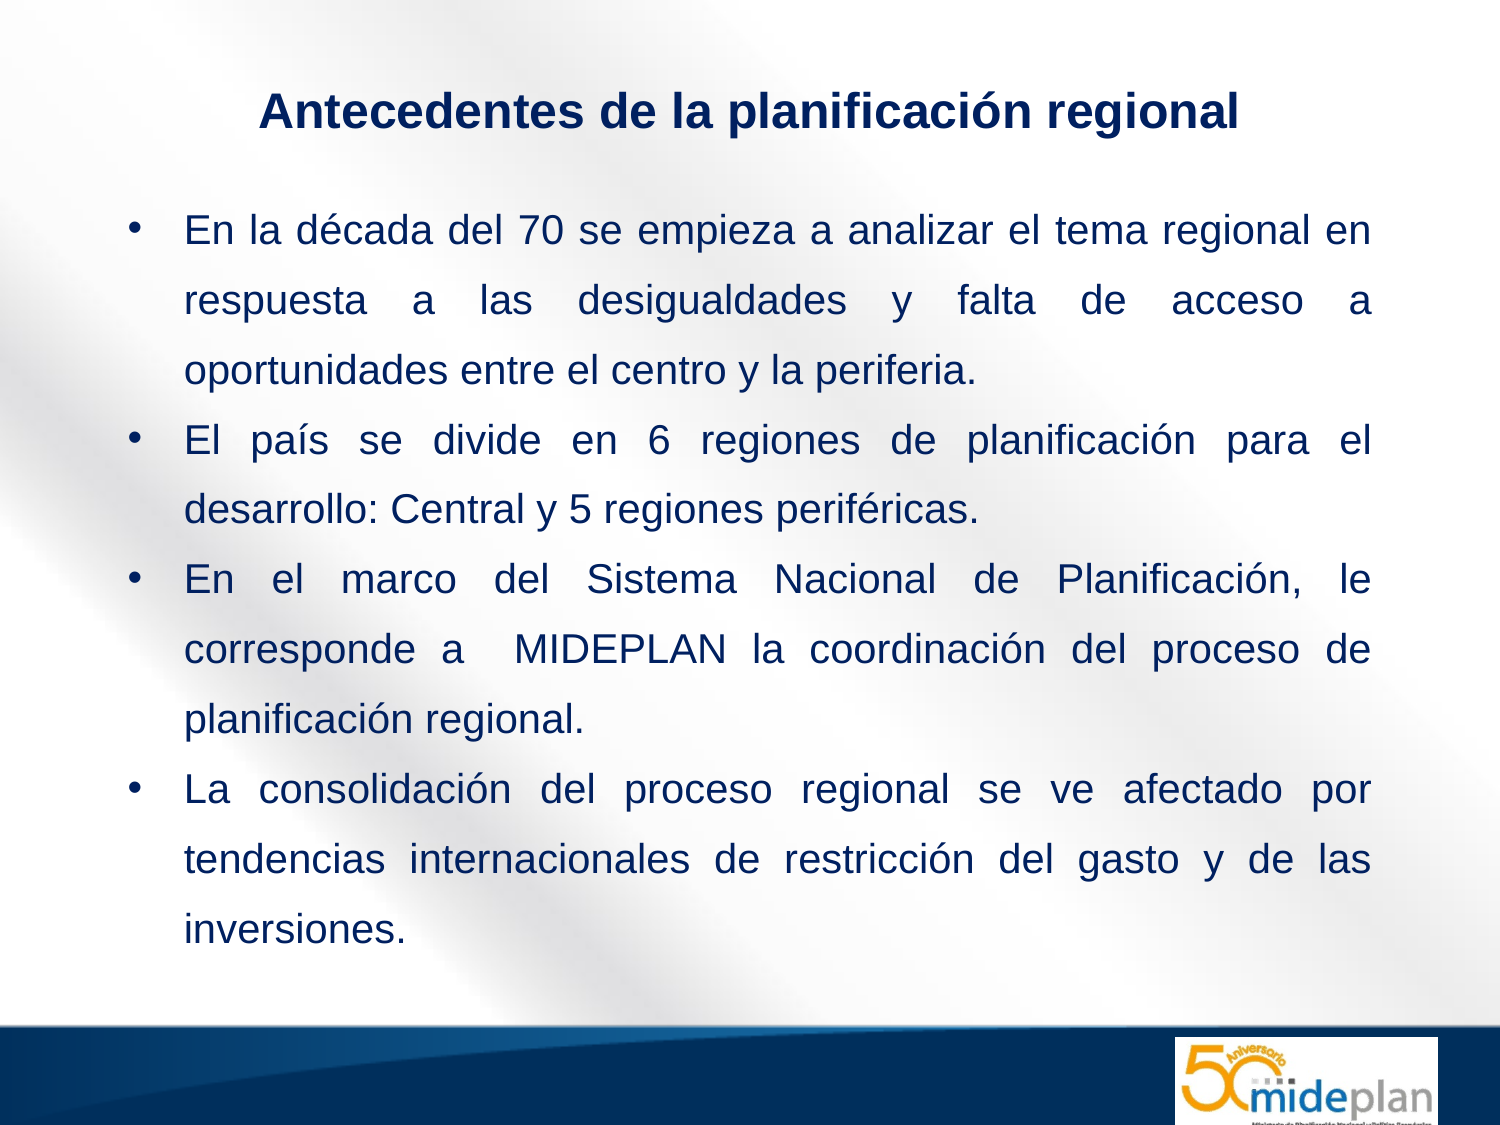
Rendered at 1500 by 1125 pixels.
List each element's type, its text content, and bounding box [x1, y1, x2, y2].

list En la década del 70 se empieza a analizar el tema regional en respuesta a las desigualdades y falta de acceso a oportunidades entre el centro y la periferia. El país se divide en 6 regiones de planificación para el desarrollo: Central y 5 regiones periféricas. En el marco del Sistema Nacional de Planificación, le corresponde a MIDEPLAN la coordinación del proceso de planificación regional. La consolidación del proceso regional se ve afectado por tendencias internacionales de restricción del gasto y de las inversiones. [112, 174, 1388, 988]
title Antecedentes de la planificación regional [74, 44, 1426, 113]
picture [0, 0, 1500, 1125]
